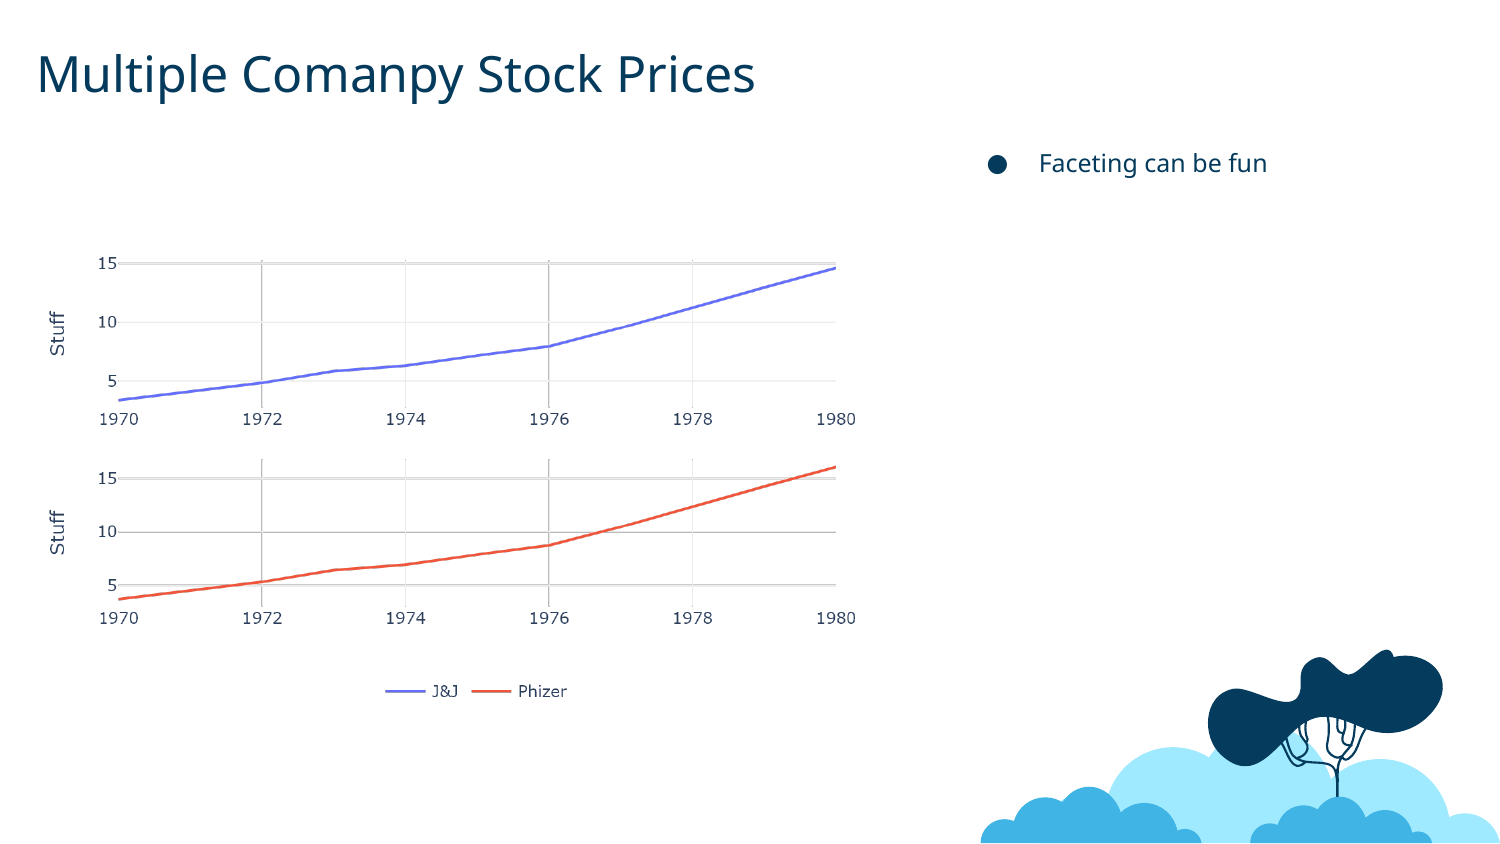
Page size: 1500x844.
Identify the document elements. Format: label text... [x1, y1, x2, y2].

title Multiple Comanpy Stock Prices [21, 26, 1286, 107]
picture [21, 127, 933, 726]
list Faceting can be fun [948, 127, 1479, 625]
